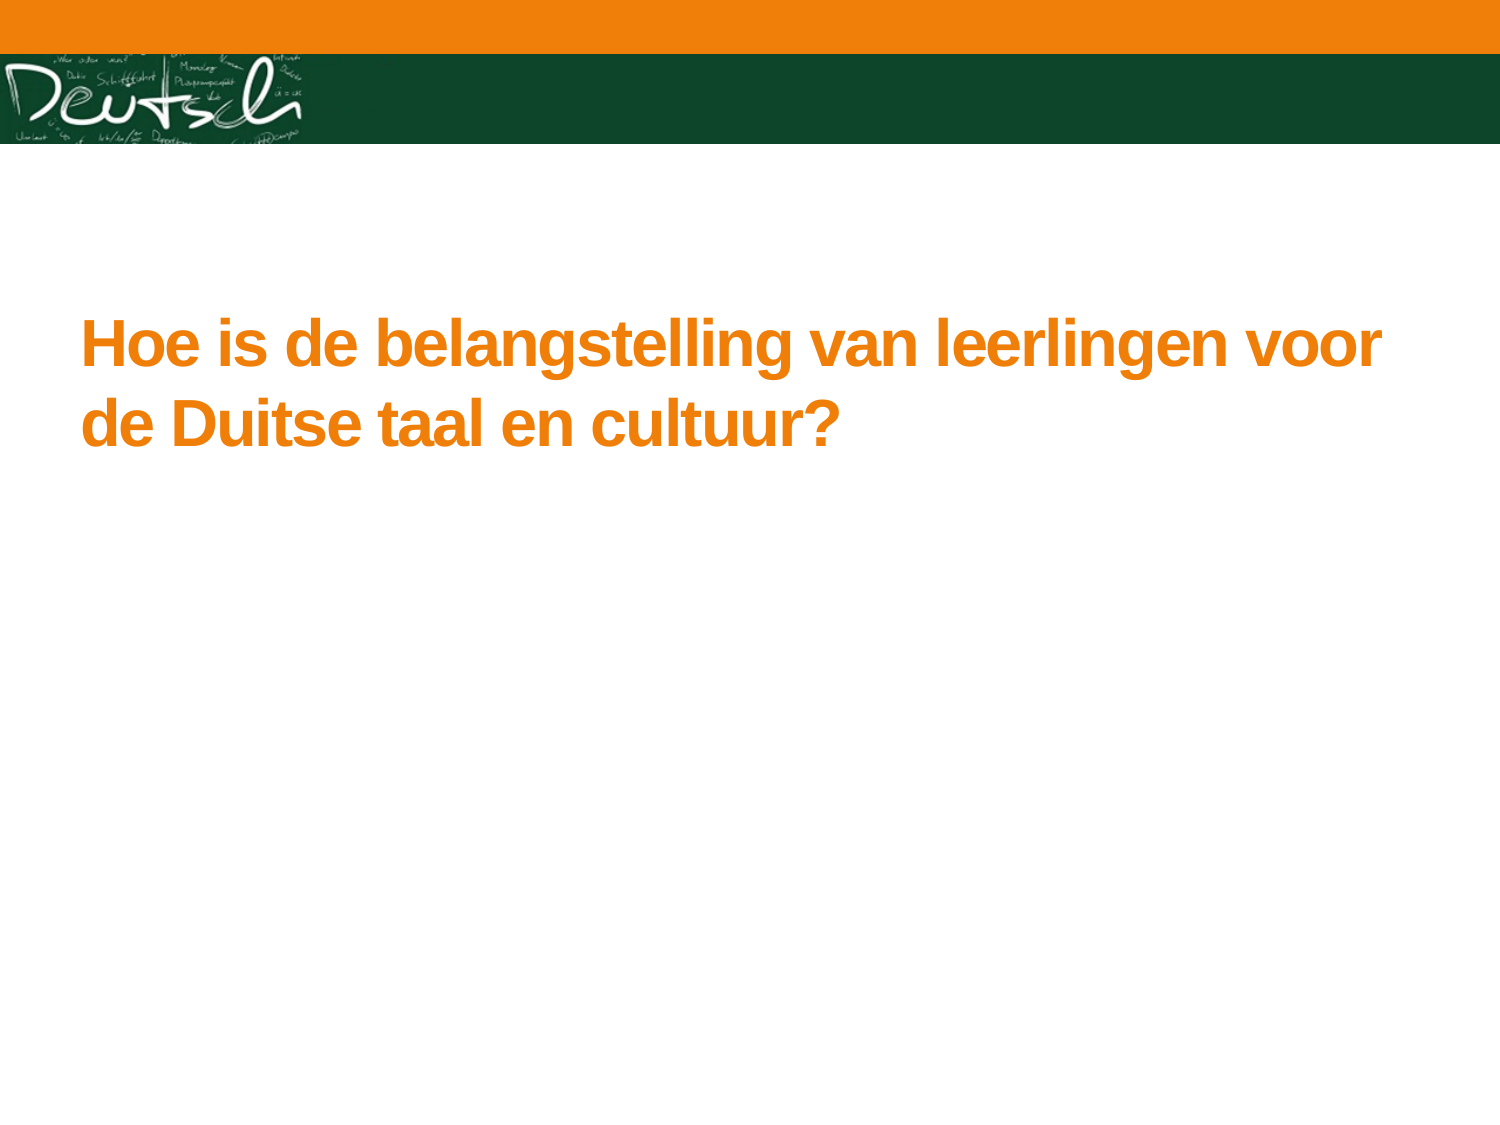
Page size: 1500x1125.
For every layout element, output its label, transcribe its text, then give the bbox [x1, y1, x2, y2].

title Hoe is de belangstelling van leerlingen voor de Duitse taal en cultuur? [64, 267, 1400, 492]
picture [0, 54, 1500, 144]
